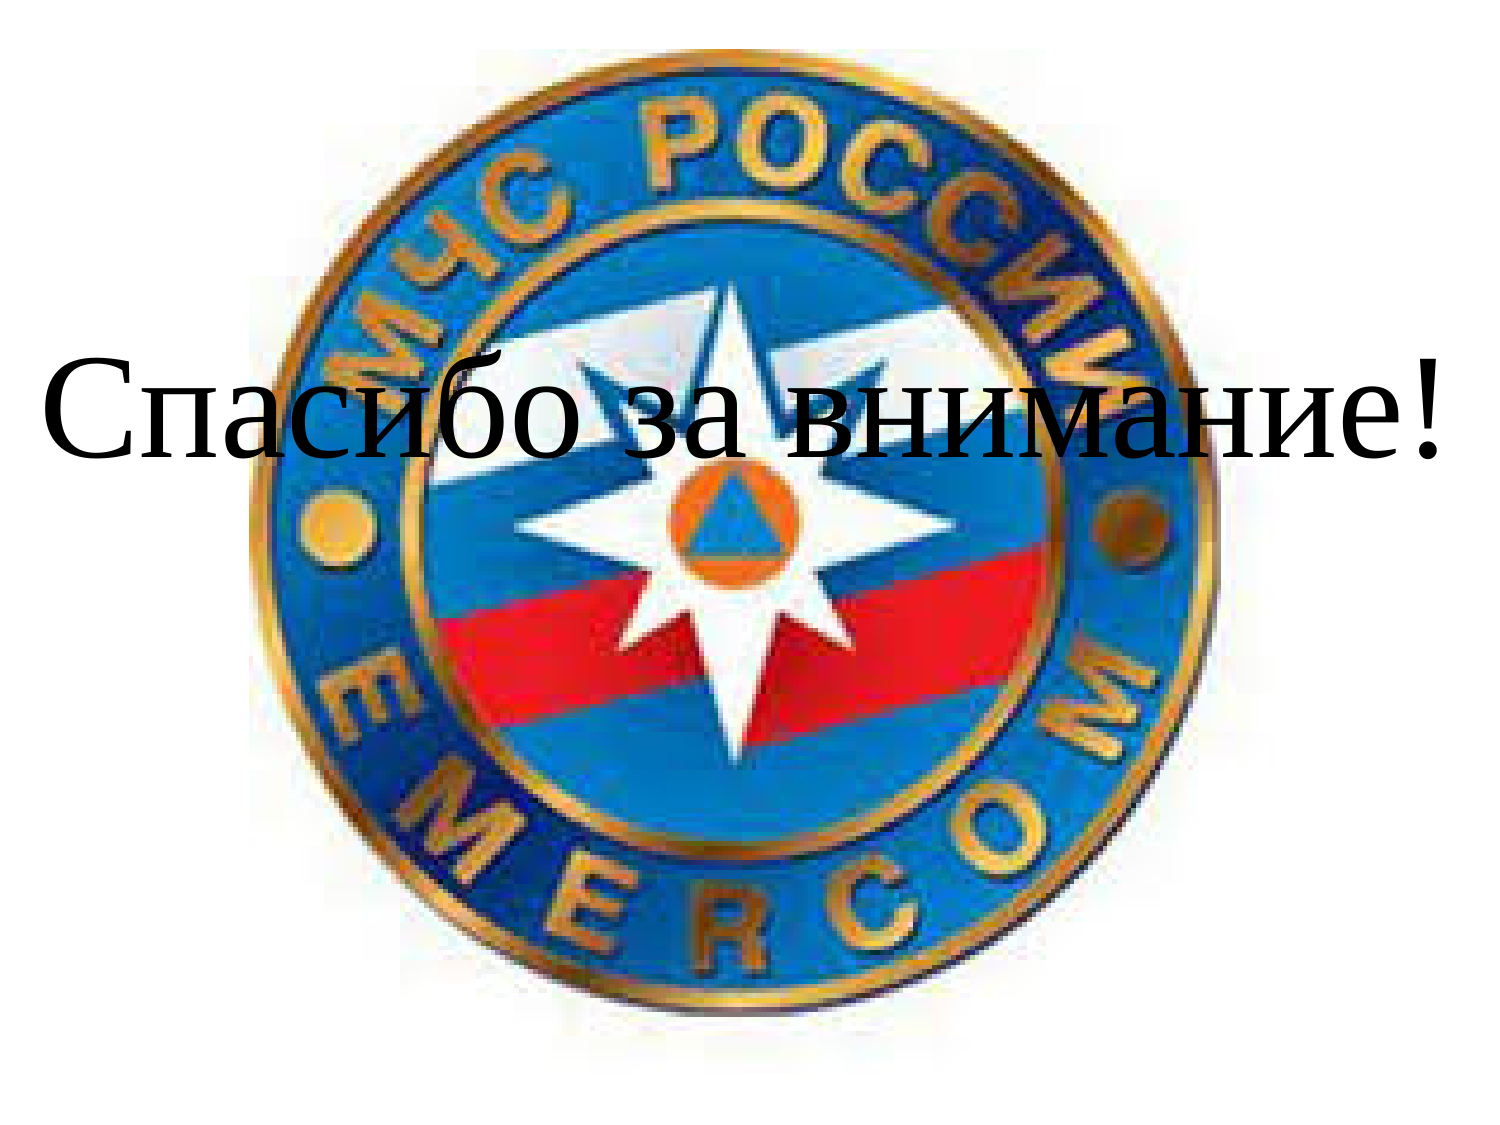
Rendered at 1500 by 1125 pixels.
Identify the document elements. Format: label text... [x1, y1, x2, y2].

picture [249, 49, 1351, 1080]
list Спасибо за внимание! [1354, 299, 1500, 738]
list Спасибо за внимание! [24, 299, 244, 738]
